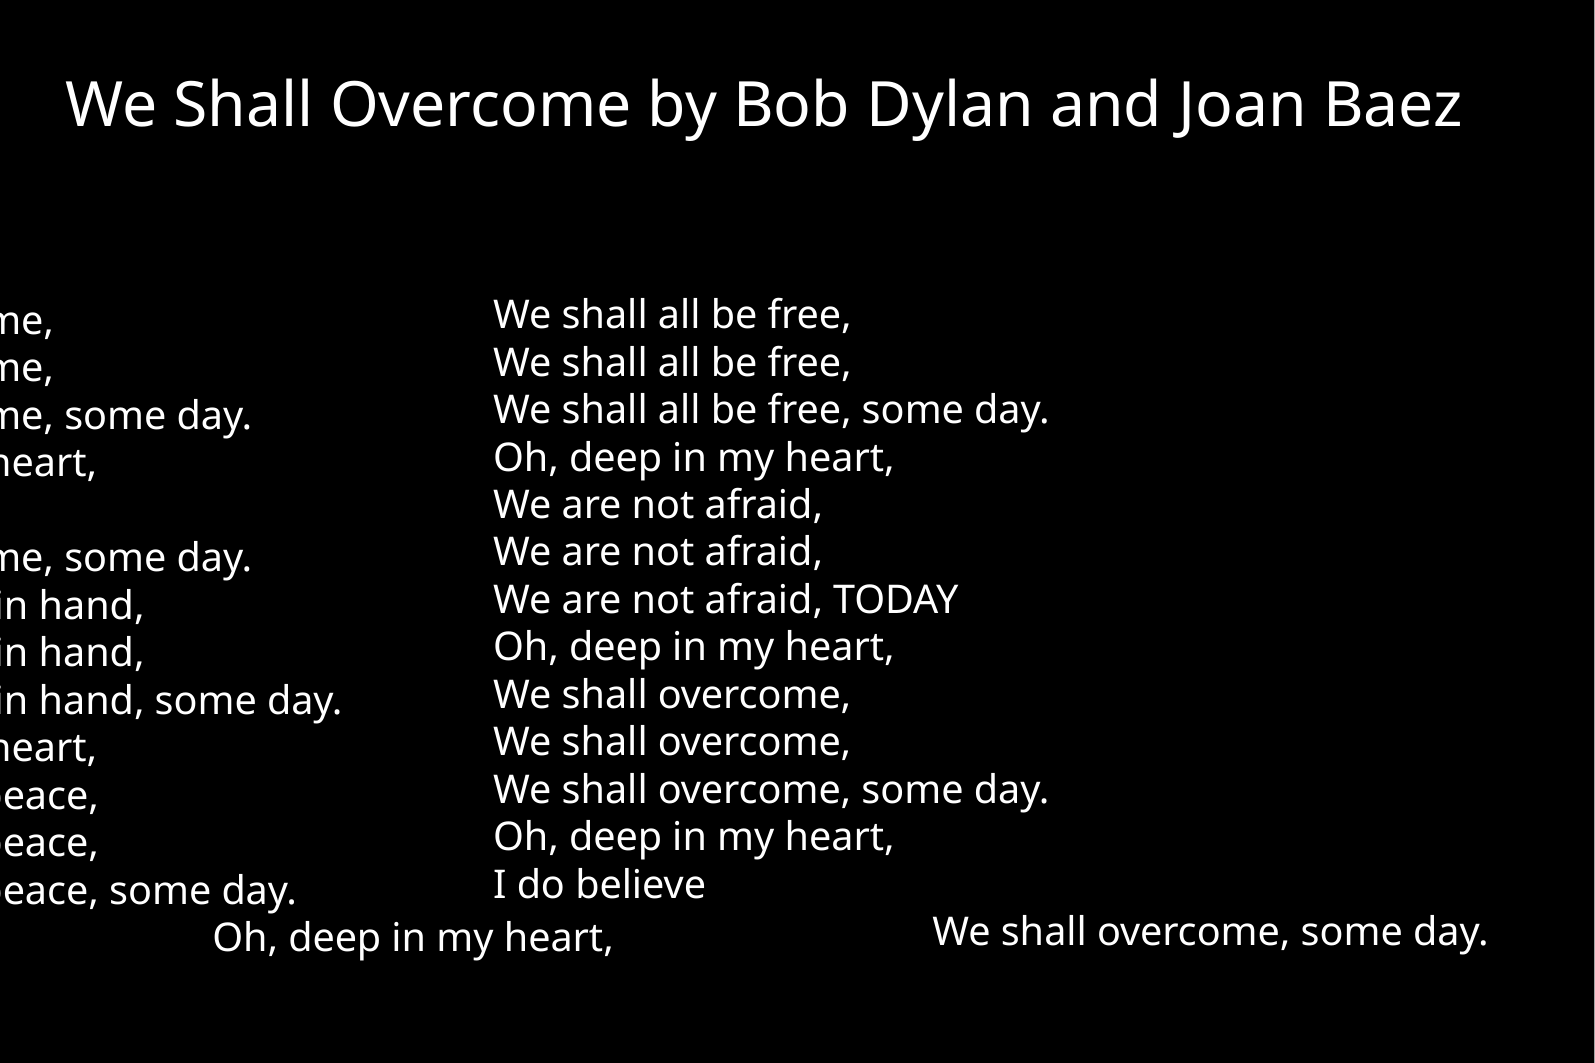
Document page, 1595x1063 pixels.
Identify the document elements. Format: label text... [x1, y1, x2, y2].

text_box We shall overcome, We shall overcome, We shall overcome, some day. Oh, deep in my heart, I do believe We shall overcome, some day. We'll walk hand in hand, We'll walk hand in hand, We'll walk hand in hand, some day. Oh, deep in my heart, We shall live in peace, We shall live in peace, We shall live in peace, some day. Oh, deep in my heart, [0, 179, 1131, 1063]
text_box We Shall Overcome by Bob Dylan and Joan Baez [47, 0, 1483, 202]
text_box We shall all be free, We shall all be free, We shall all be free, some day. Oh, deep in my heart, We are not afraid, We are not afraid, We are not afraid, TODAY Oh, deep in my heart, We shall overcome, We shall overcome, We shall overcome, some day. Oh, deep in my heart, I do believe We shall overcome, some day. [1131, 173, 1595, 1063]
